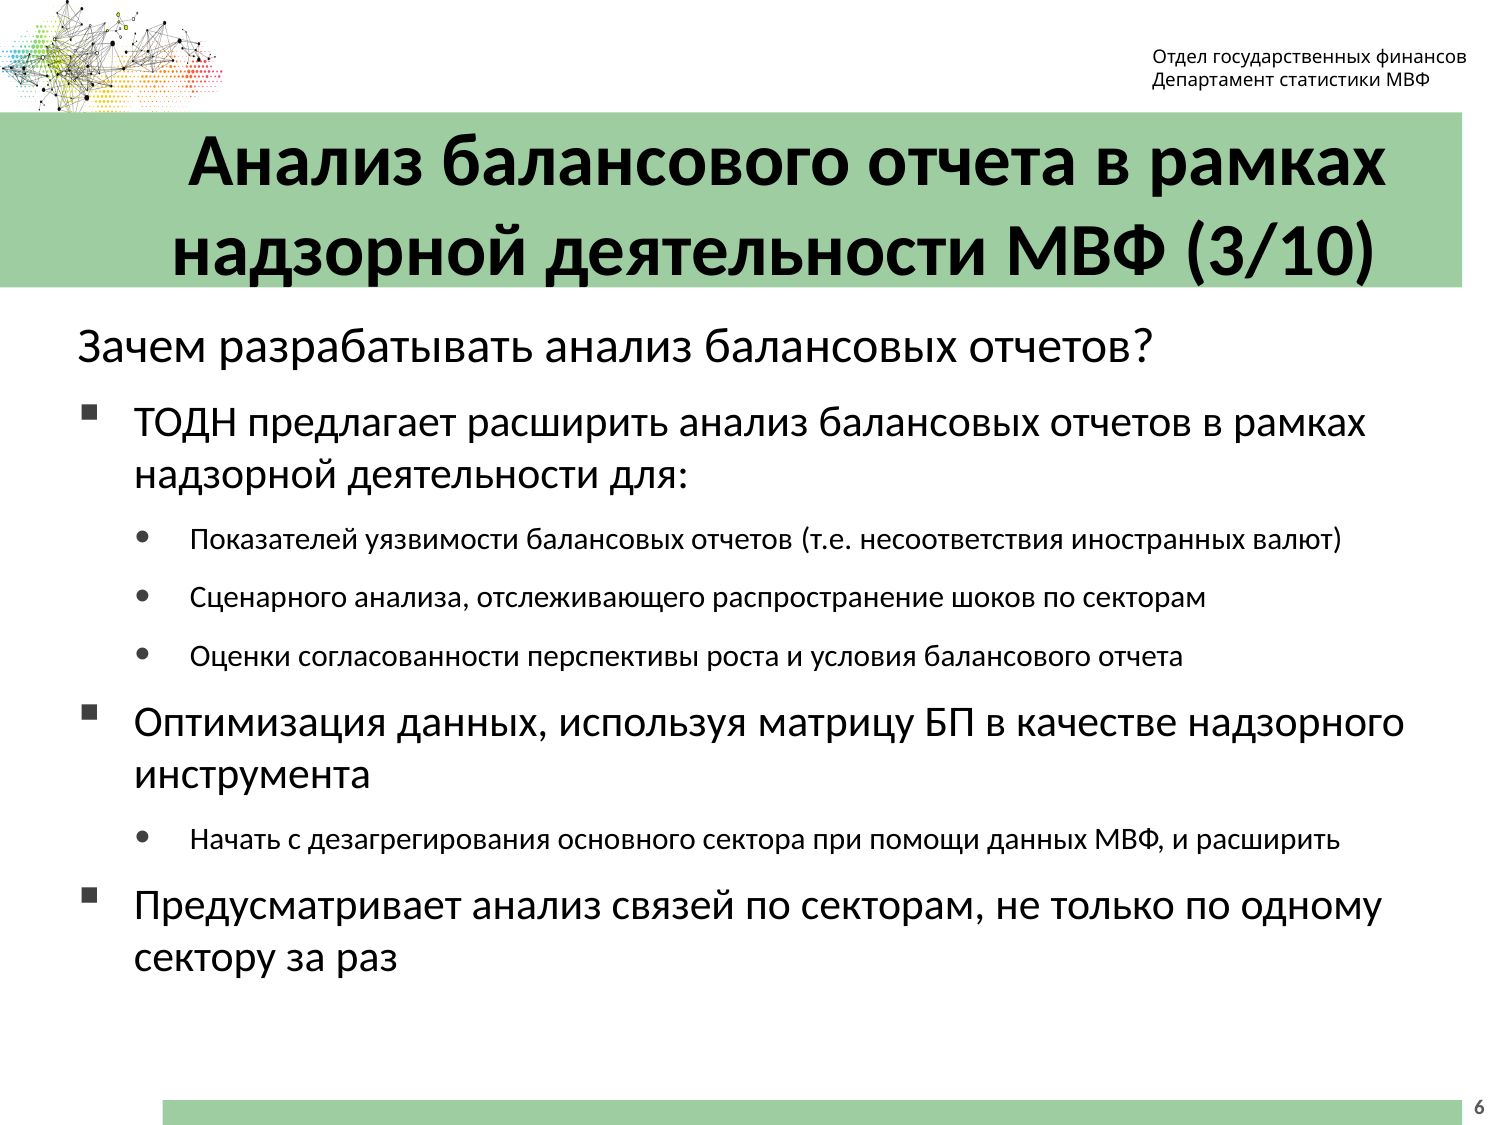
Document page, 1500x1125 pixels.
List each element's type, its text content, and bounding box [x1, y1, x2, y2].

list Зачем разрабатывать анализ балансовых отчетов? ТОДН предлагает расширить анализ балансовых отчетов в рамках надзорной деятельности для: Показателей уязвимости балансовых отчетов (т.е. несоответствия иностранных валют) Сценарного анализа, отслеживающего распространение шоков по секторам Оценки согласованности перспективы роста и условия балансового отчета Оптимизация данных, используя матрицу БП в качестве надзорного инструмента Начать с дезагрегирования основного сектора при помощи данных МВФ, и расширить Предусматривает анализ связей по секторам, не только по одному сектору за раз [62, 312, 1463, 1088]
slide_number 6 [1441, 1074, 1500, 1125]
title Анализ балансового отчета в рамках надзорной деятельности МВФ (3/10) [0, 112, 1463, 288]
text_box Отдел государственных финансов Департамент статистики МВФ [1137, 37, 1500, 98]
picture [0, 0, 225, 112]
